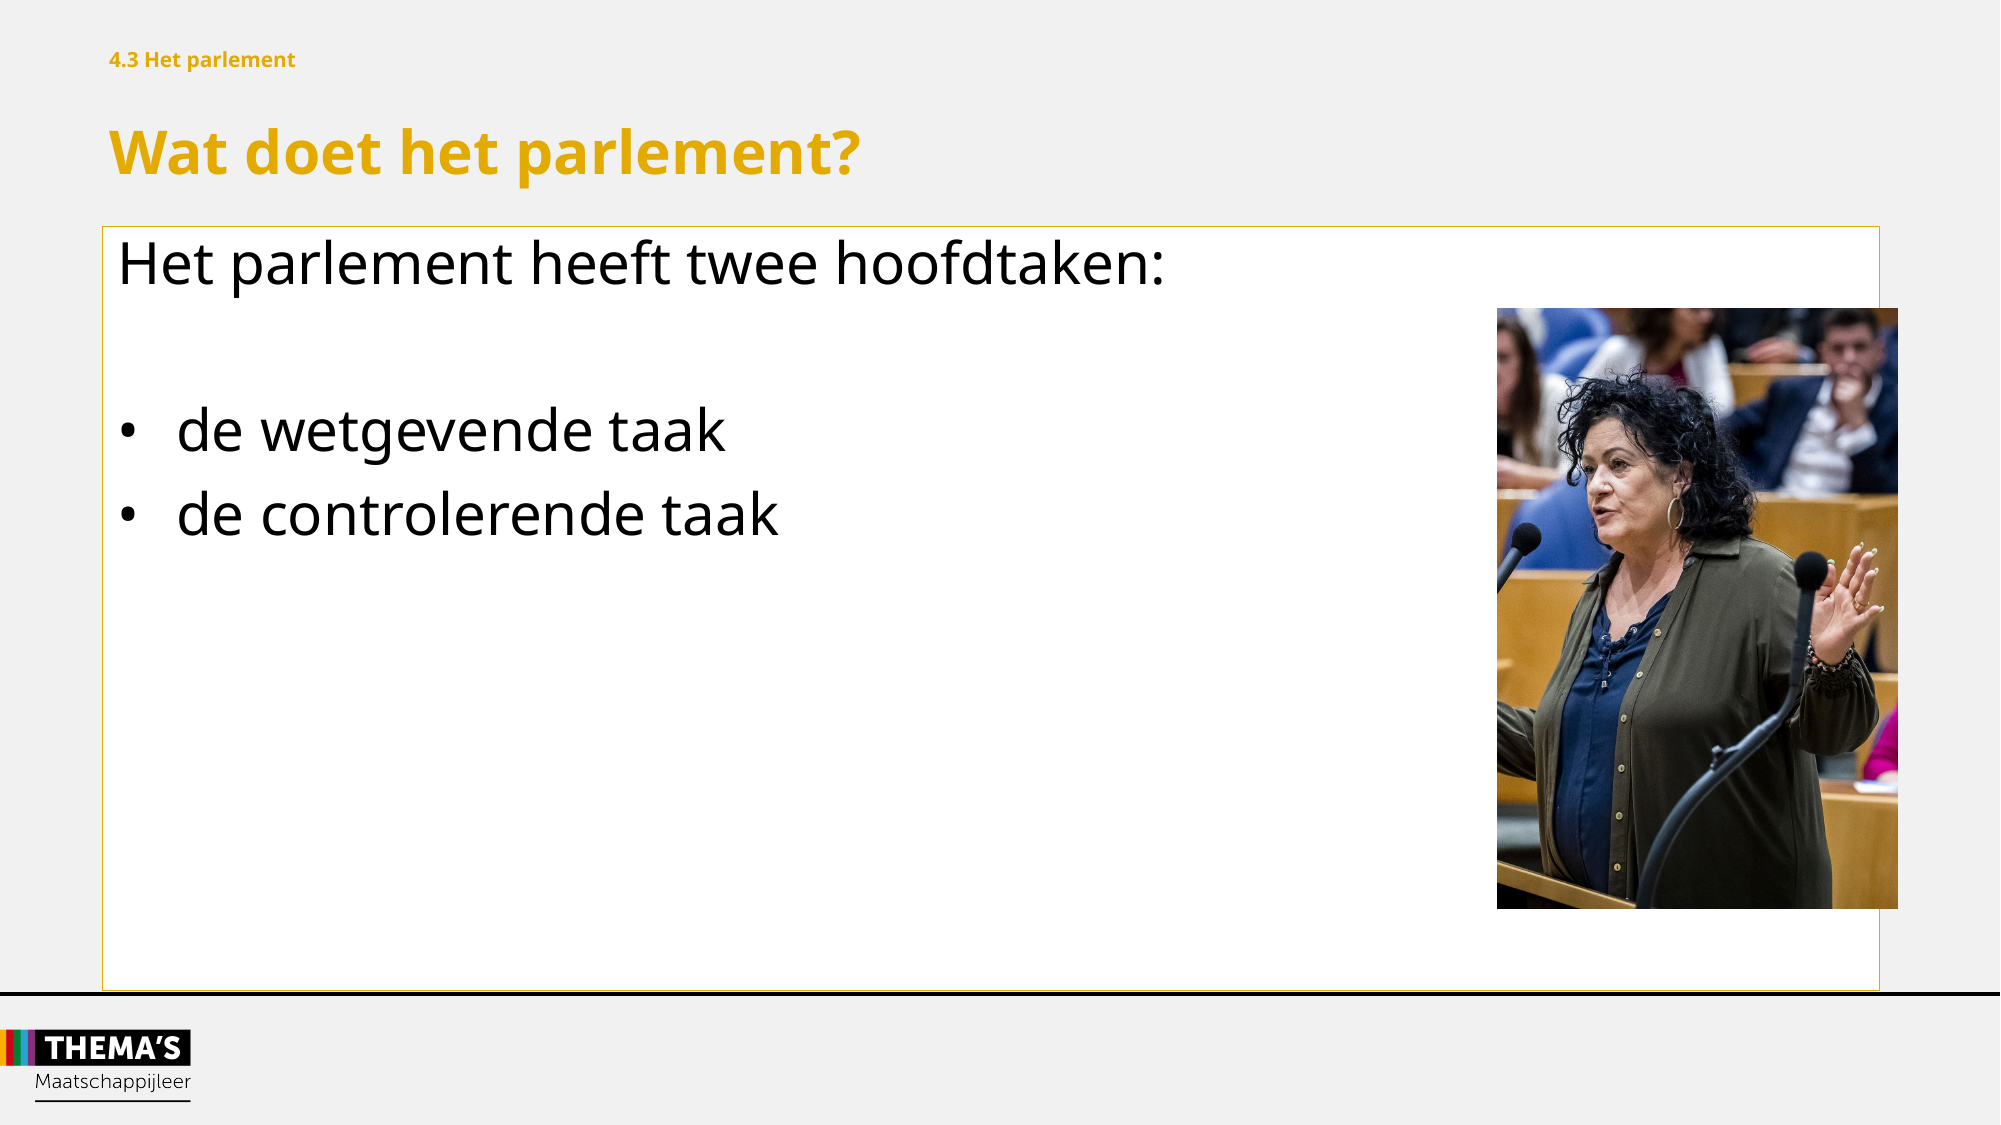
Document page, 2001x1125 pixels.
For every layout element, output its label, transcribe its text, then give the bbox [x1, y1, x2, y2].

list Het parlement heeft twee hoofdtaken: • de wetgevende taak • de controlerende taak [102, 226, 1880, 991]
list Wat doet het parlement? [94, 114, 1879, 205]
picture [0, 993, 203, 1125]
picture [1497, 308, 1898, 909]
list 4.3 Het parlement [94, 33, 941, 88]
